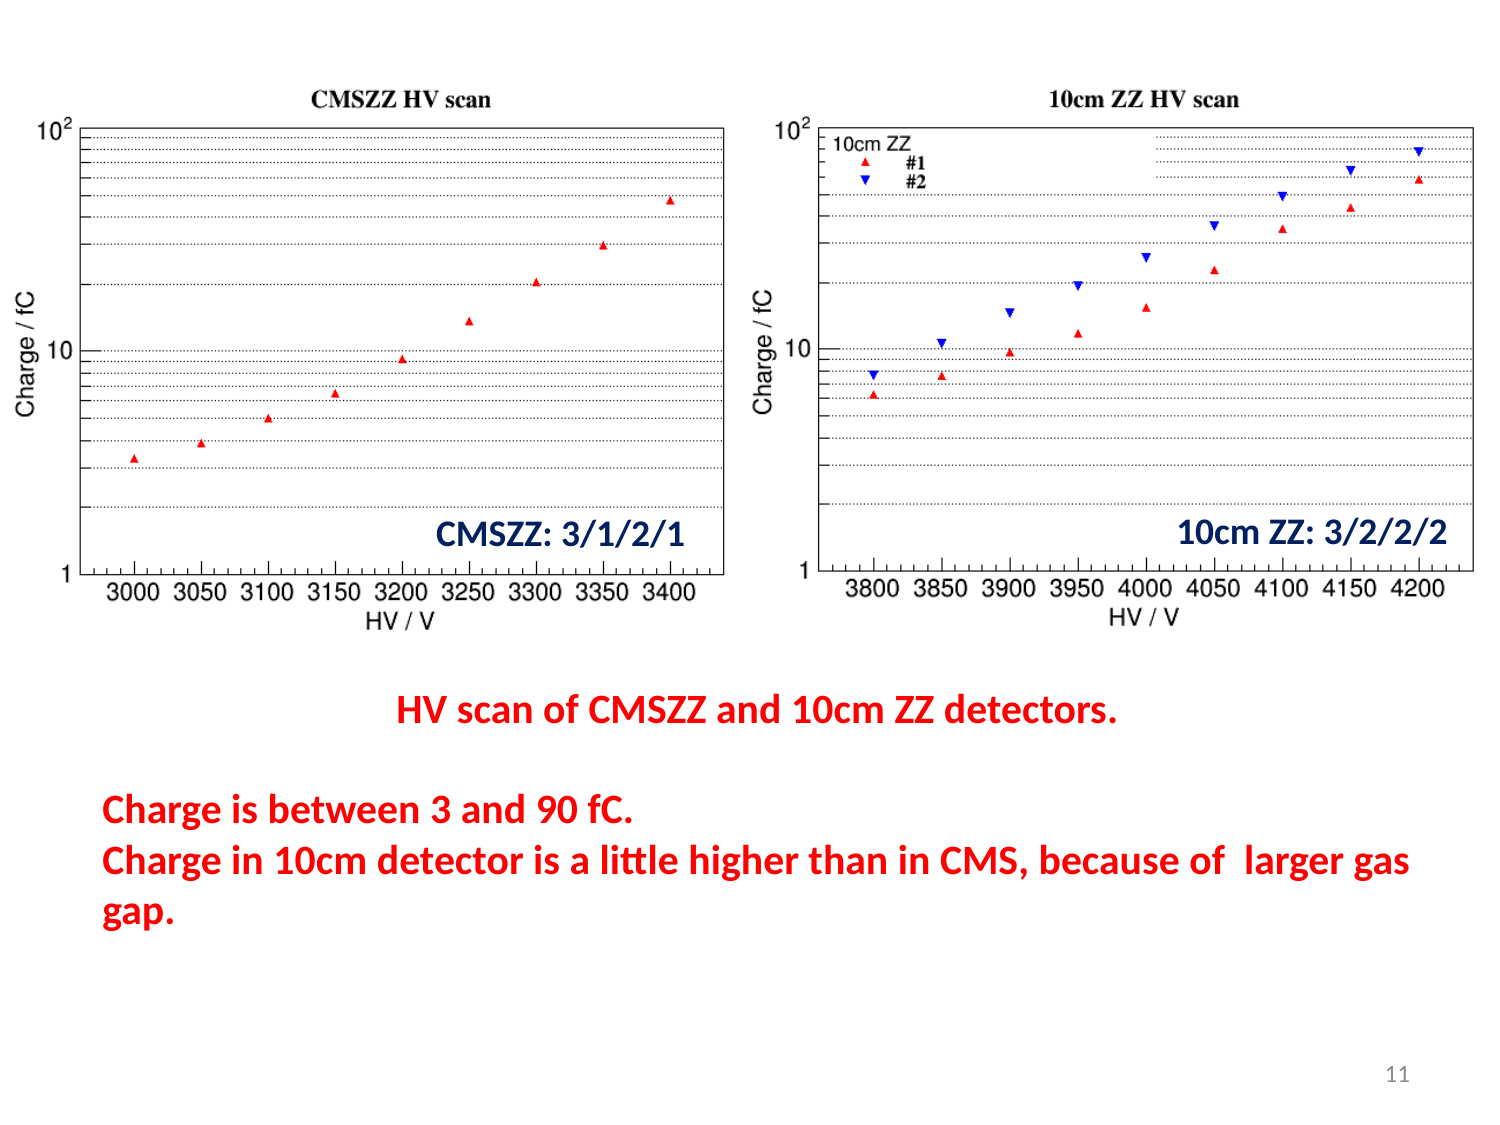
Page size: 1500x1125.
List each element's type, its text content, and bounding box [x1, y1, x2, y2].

slide_number 11 [1074, 1042, 1425, 1103]
picture [0, 72, 1500, 632]
text_box HV scan of CMSZZ and 10cm ZZ detectors. Charge is between 3 and 90 fC. Charge in 10cm detector is a little higher than in CMS, because of larger gas gap. [87, 674, 1438, 990]
